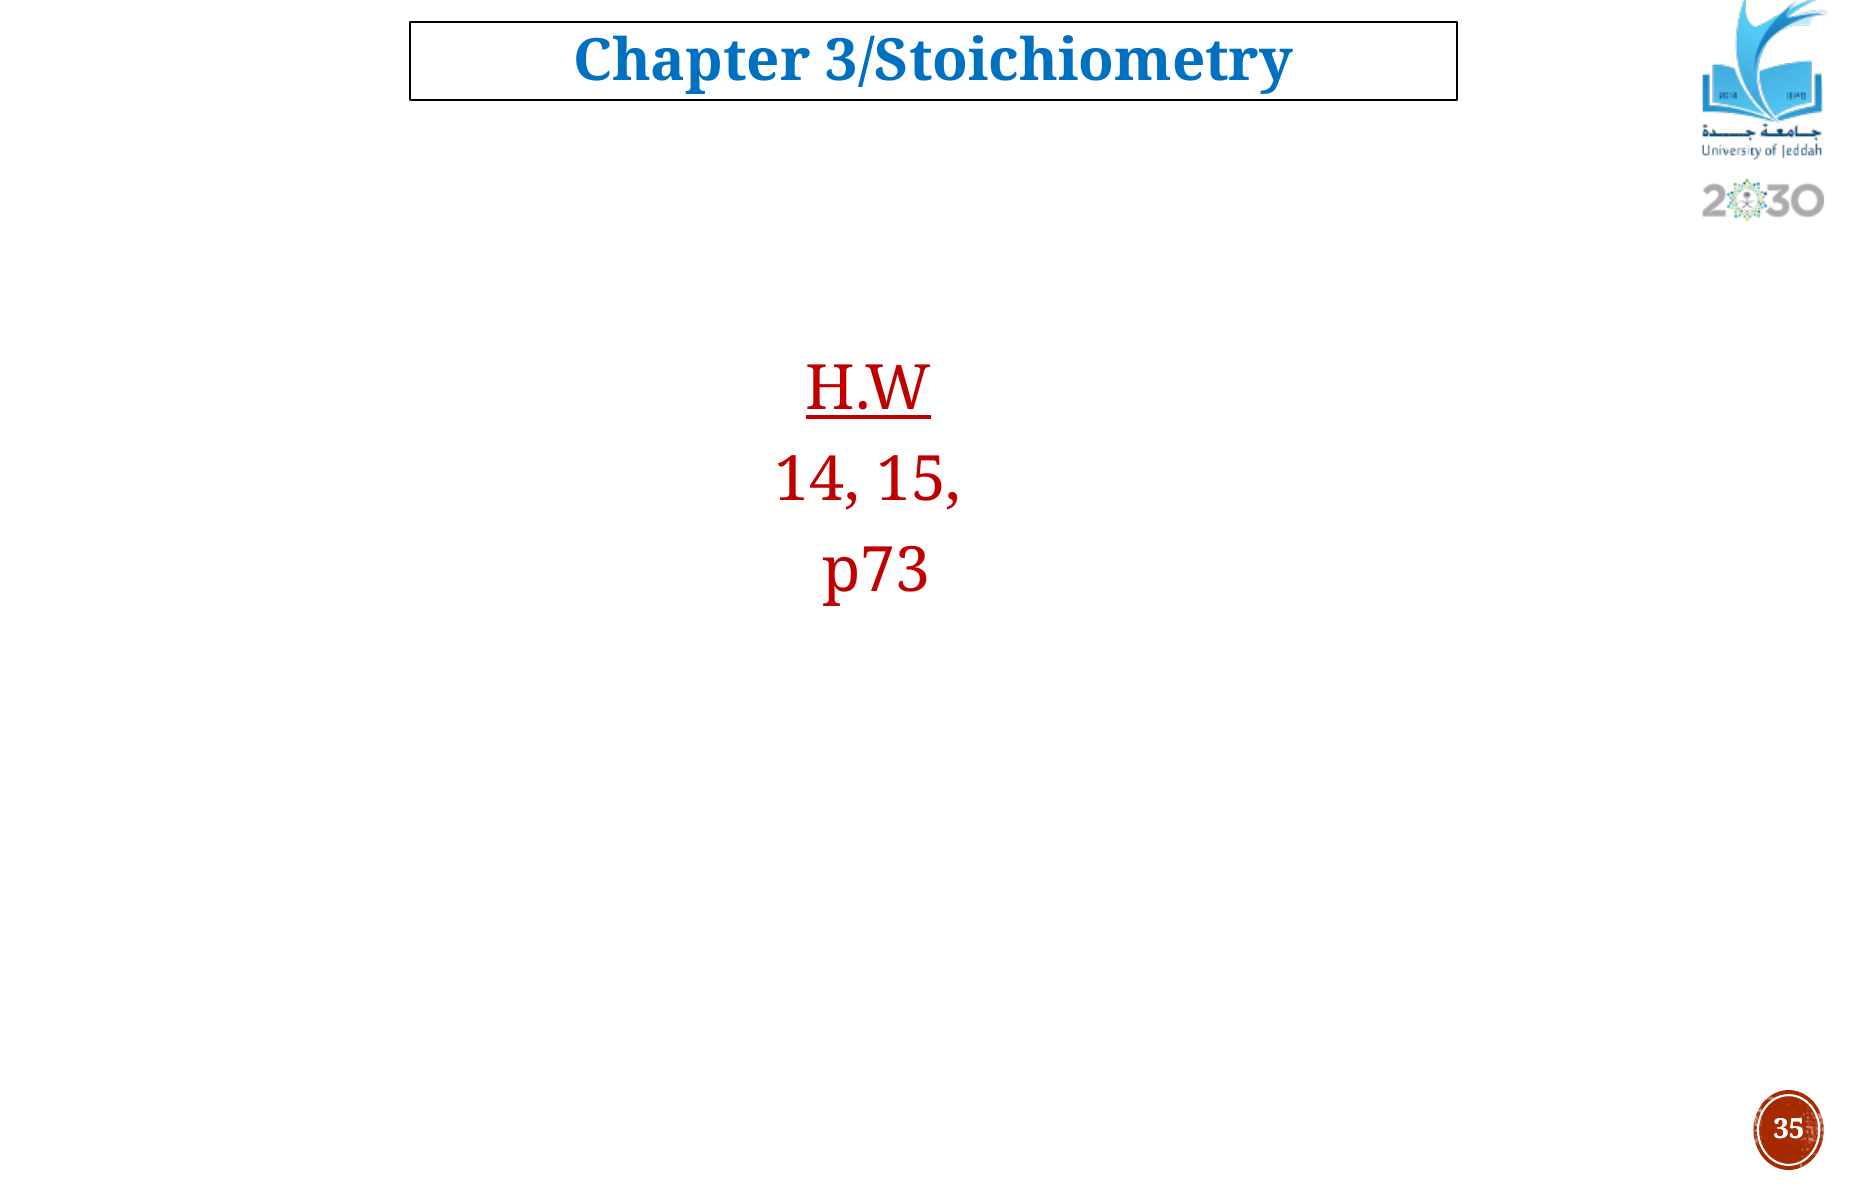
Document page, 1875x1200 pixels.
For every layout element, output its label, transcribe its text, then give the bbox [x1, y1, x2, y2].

text_box H.W 14, 15, p73 [257, 348, 1480, 740]
picture [1681, 0, 1846, 227]
text_box 35 [1739, 1097, 1838, 1162]
text_box Chapter 3/Stoichiometry [409, 21, 1458, 101]
